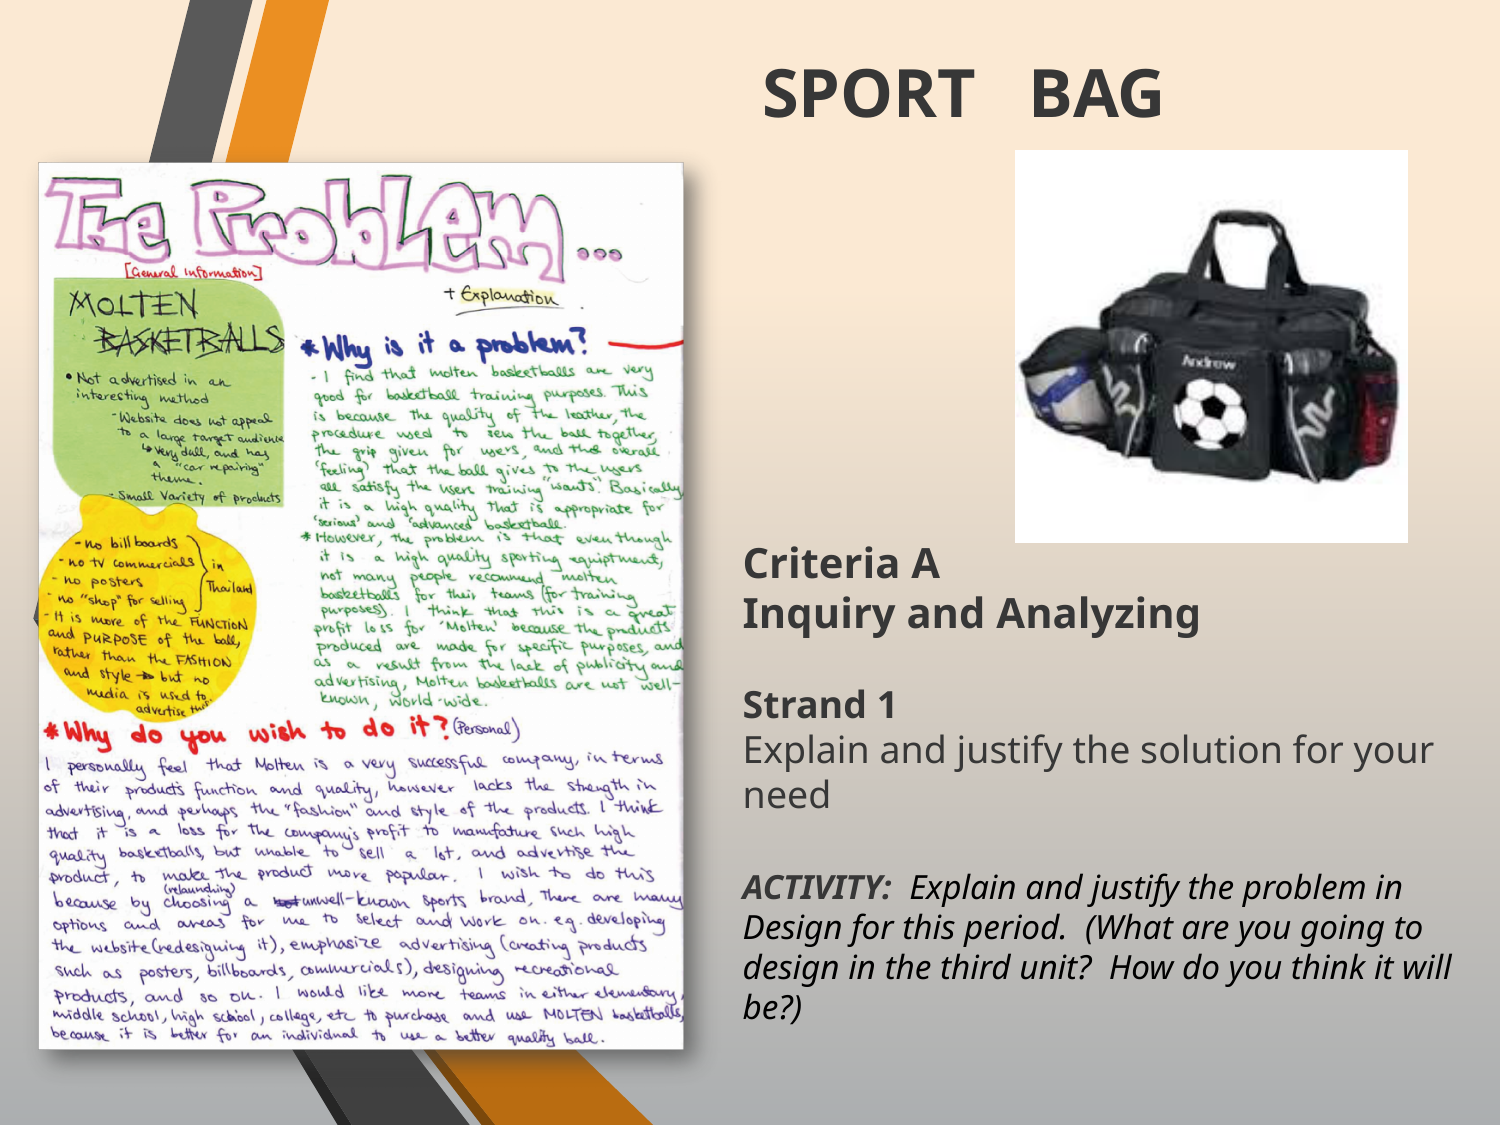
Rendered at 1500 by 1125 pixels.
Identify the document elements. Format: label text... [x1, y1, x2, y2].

text_box SPORT BAG [727, 34, 1364, 140]
picture [1015, 150, 1408, 543]
text_box Criteria A Inquiry and Analyzing Strand 1 Explain and justify the solution for your need ACTIVITY: Explain and justify the problem in Design for this period. (What are you going to design in the third unit? How do you think it will be?) [729, 528, 1470, 1034]
picture [16, 140, 729, 1094]
